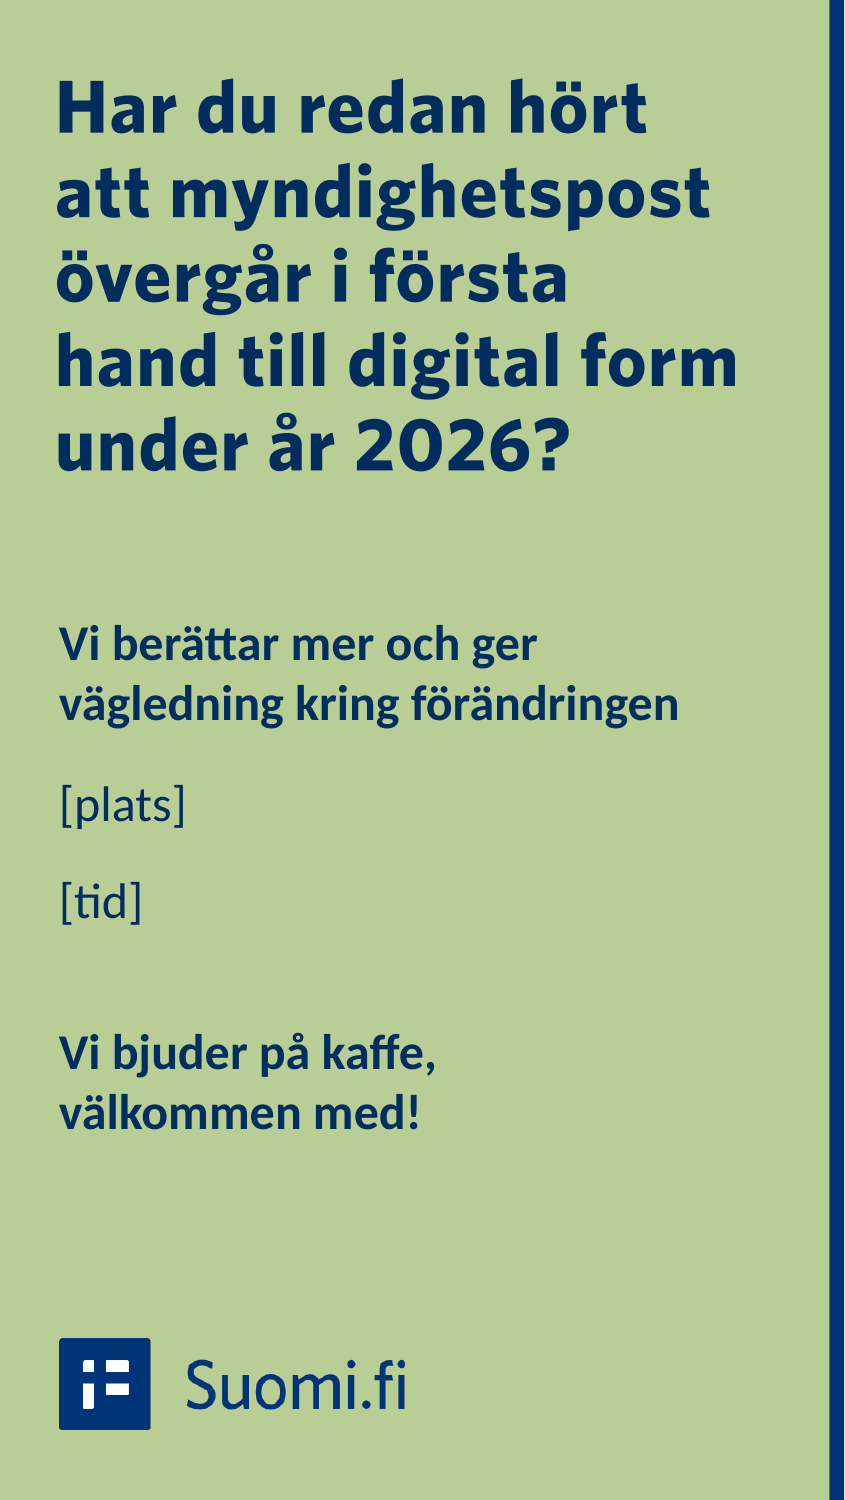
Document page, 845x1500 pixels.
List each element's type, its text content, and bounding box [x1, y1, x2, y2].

text_box Vi bjuder på kaffe, välkommen med! [58, 1019, 557, 1140]
picture [0, 0, 845, 1500]
text_box [plats] [tid] [58, 771, 707, 928]
